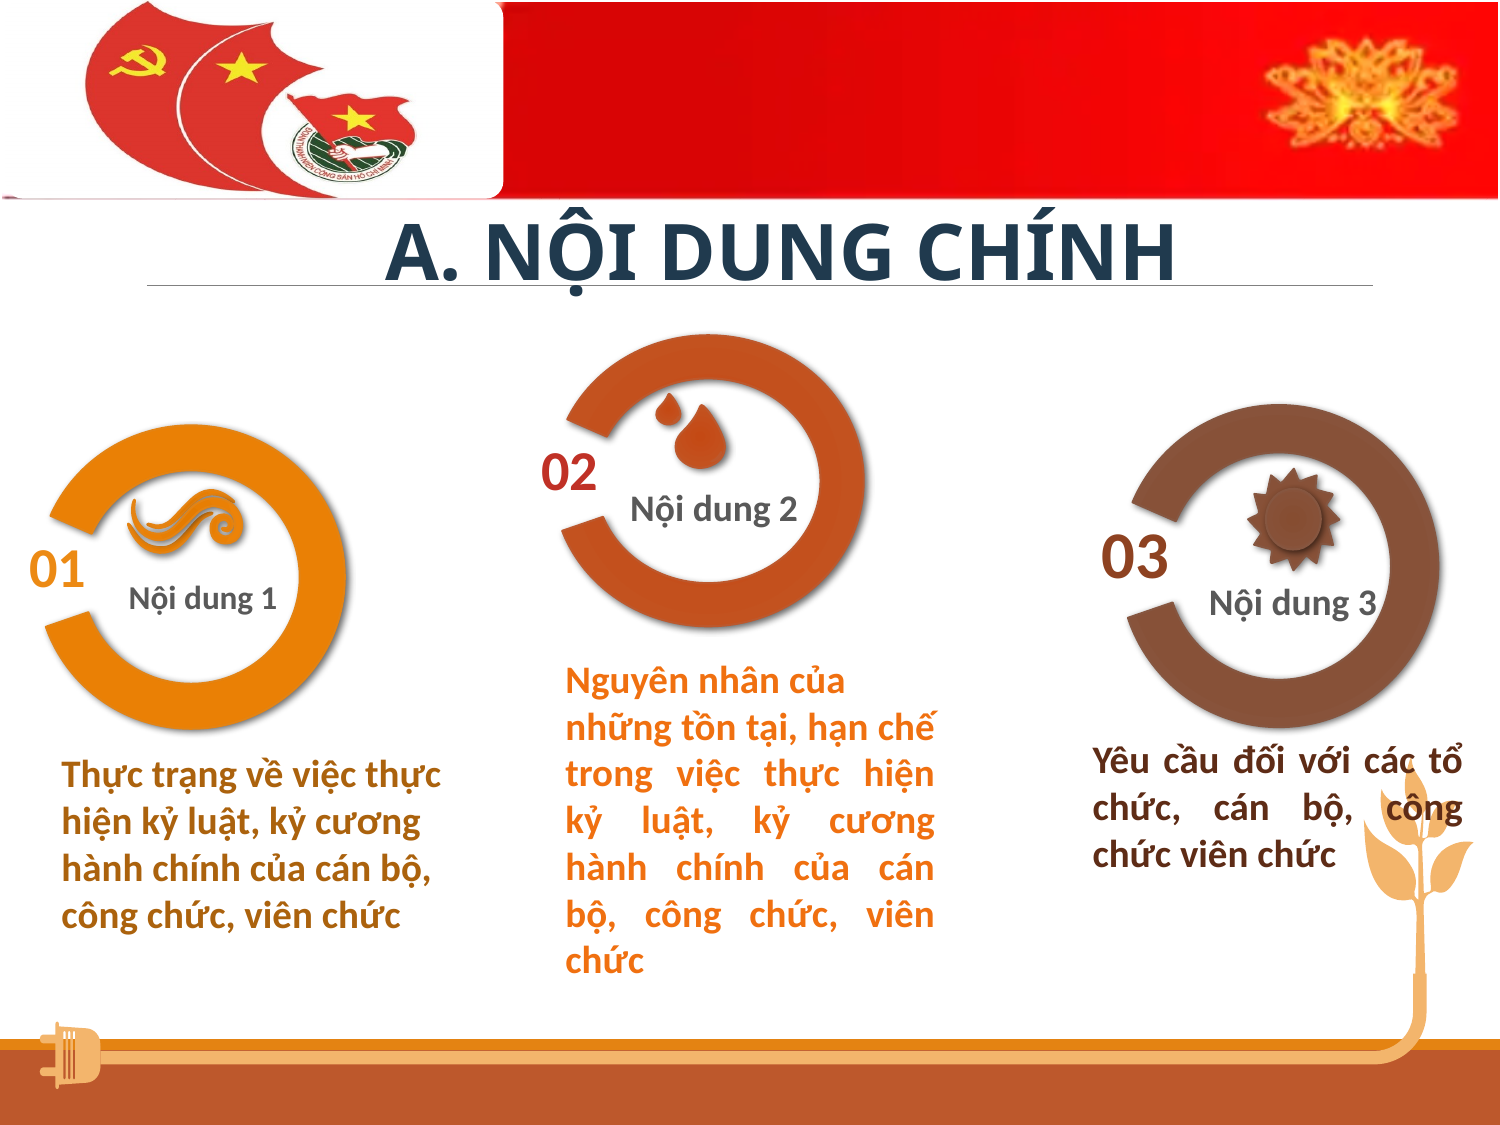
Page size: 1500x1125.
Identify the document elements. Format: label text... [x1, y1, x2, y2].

text_box Nguyên nhân của những tồn tại, hạn chế trong việc thực hiện kỷ luật, kỷ cương hành chính của cán bộ, công chức, viên chức [461, 646, 950, 990]
list A. NỘI DUNG CHÍNH [85, 174, 1500, 336]
text_box Thực trạng về việc thực hiện kỷ luật, kỷ cương hành chính của cán bộ, công chức, viên chức [46, 741, 504, 944]
text_box Yêu cầu đối với các tổ chức, cán bộ, công chức viên chức [1077, 727, 1478, 930]
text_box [518, 334, 865, 627]
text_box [8, 424, 346, 730]
picture [0, 0, 1500, 1039]
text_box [1072, 404, 1439, 728]
